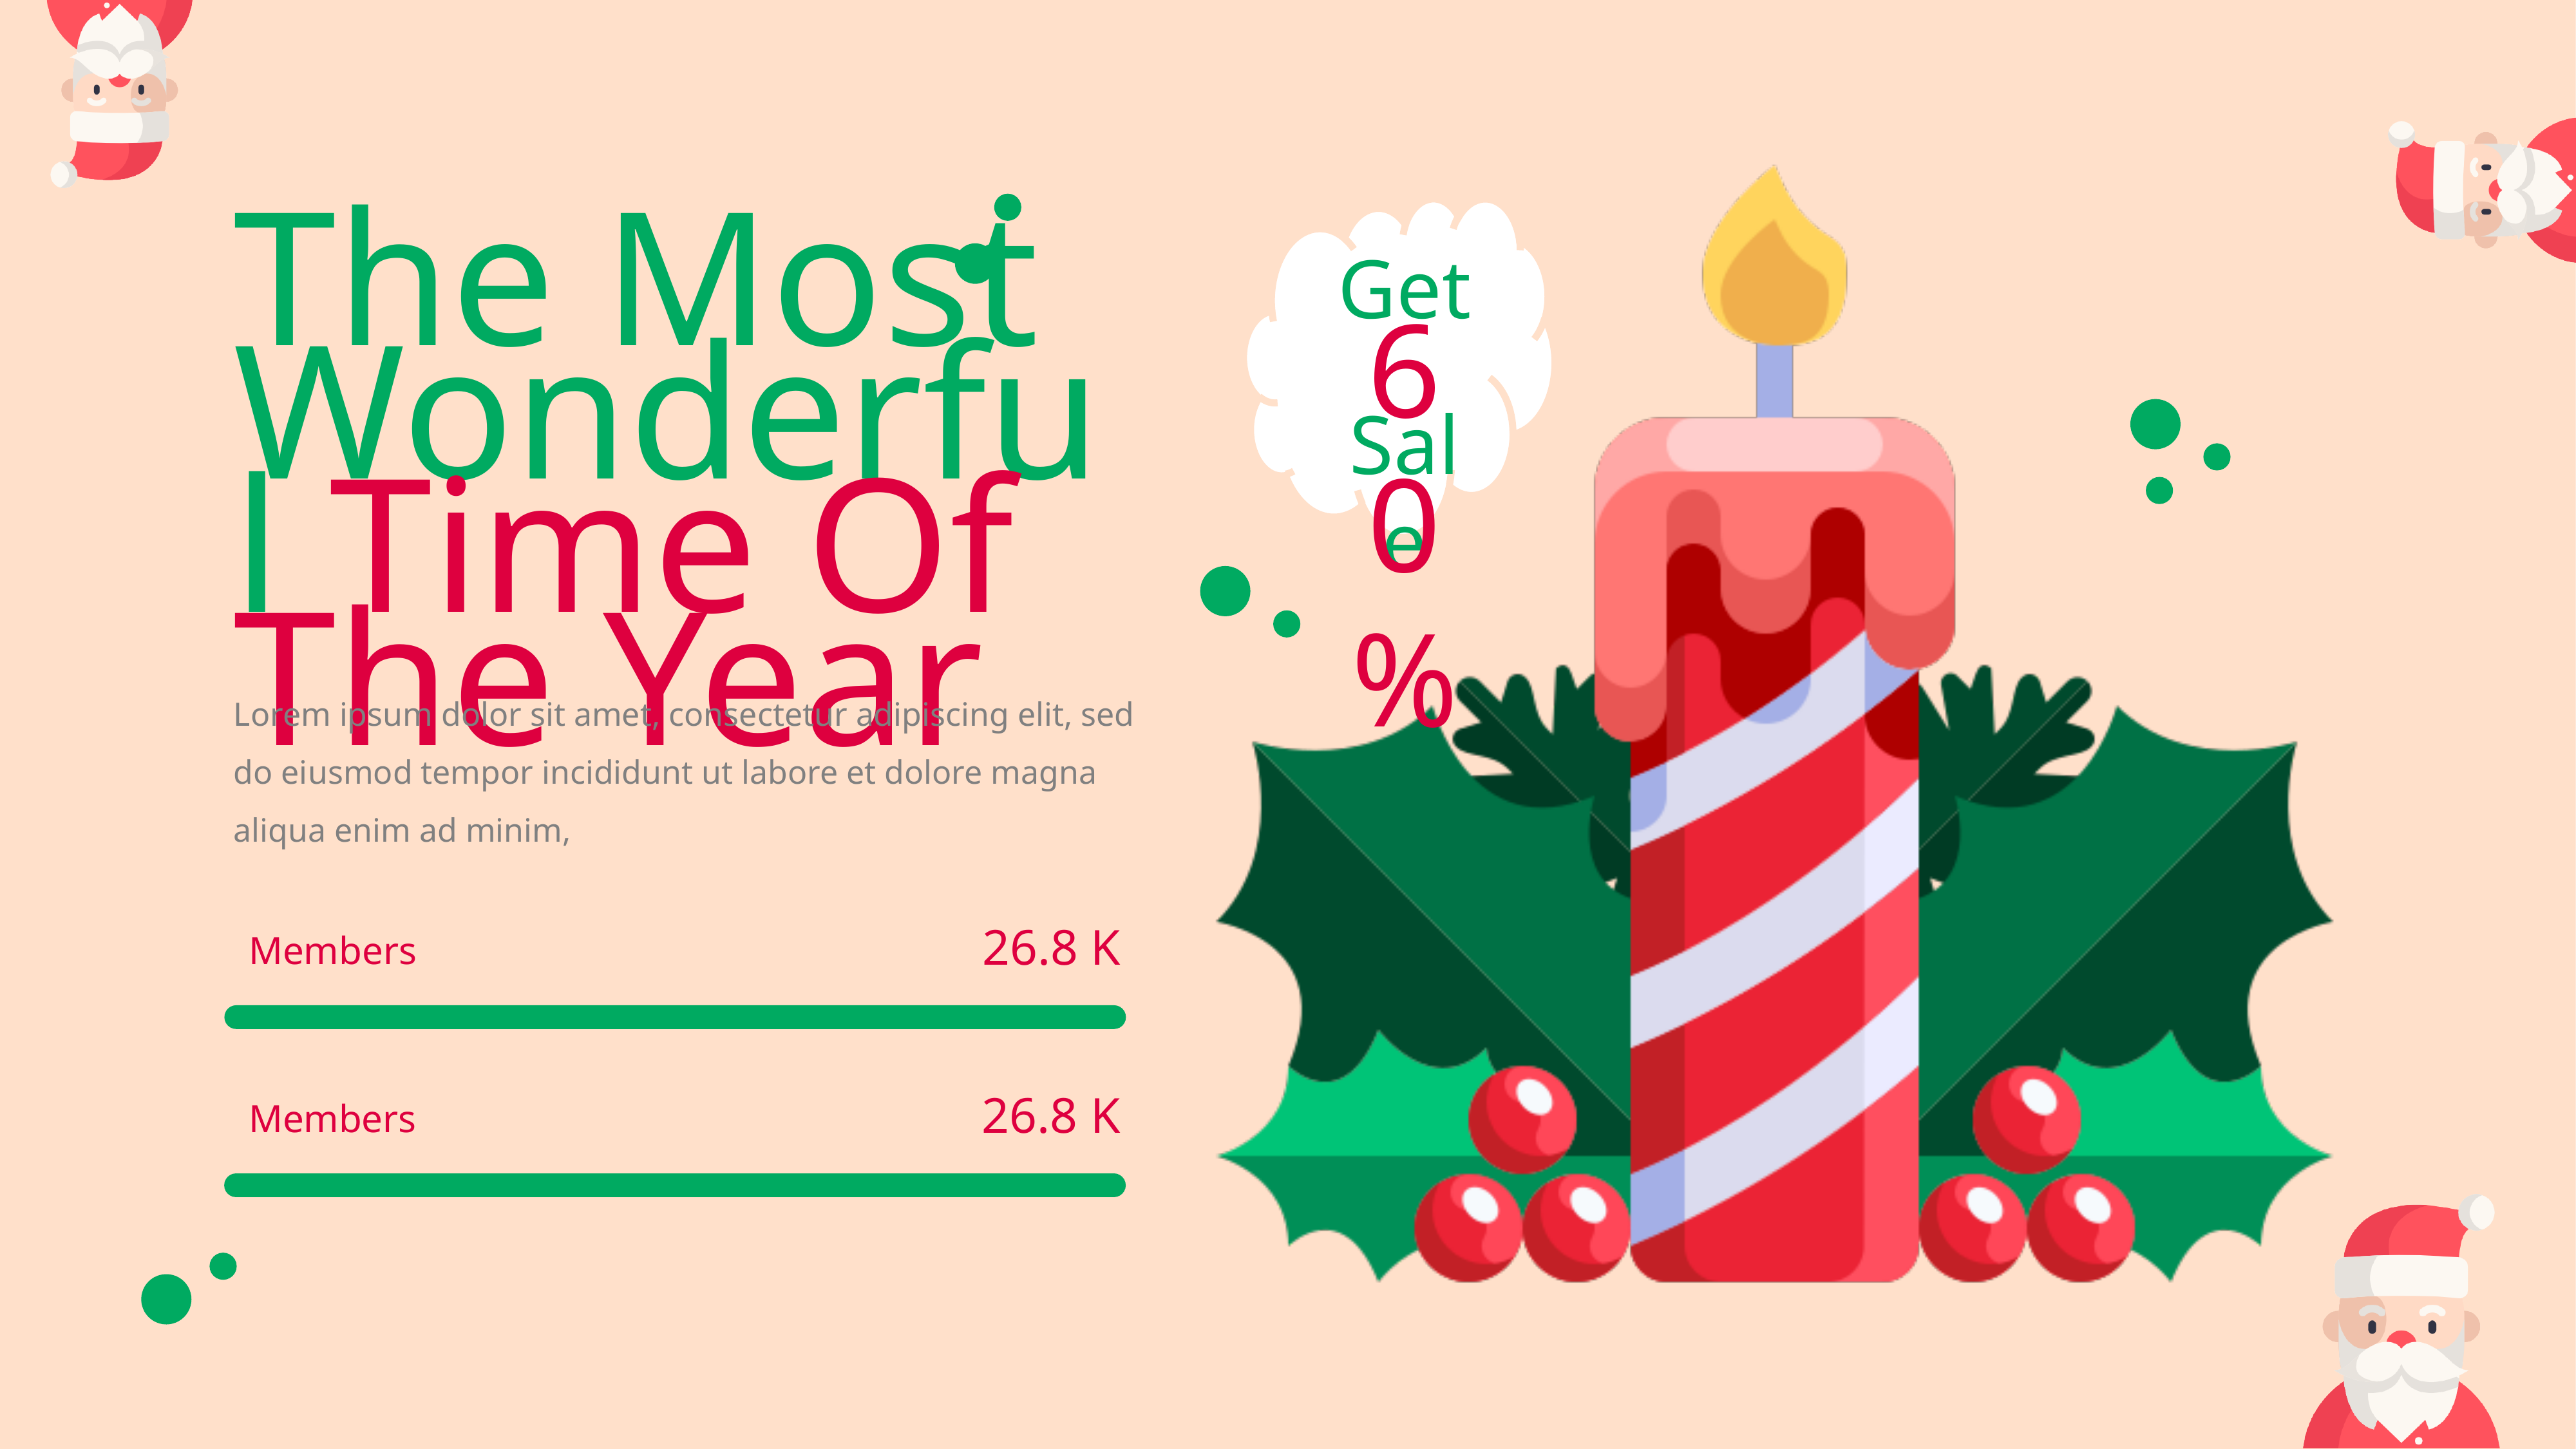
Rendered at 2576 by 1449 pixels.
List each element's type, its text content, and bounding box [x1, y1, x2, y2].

text_box 26.8 K [913, 911, 1130, 980]
text_box [954, 242, 996, 285]
text_box Members [224, 922, 442, 977]
text_box The Most Wonderful Time Of The Year [224, 234, 1148, 670]
text_box [993, 193, 1022, 222]
text_box 26.8 K [913, 1079, 1130, 1148]
text_box [223, 1004, 1127, 1030]
text_box [209, 1252, 238, 1281]
text_box [223, 1172, 1127, 1198]
picture [1199, 148, 2529, 1448]
picture [25, 0, 214, 188]
text_box Lorem ipsum dolor sit amet, consectetur adipiscing elit, sed do eiusmod tempor incididunt ut labore et dolore magna aliqua enim ad minim, [224, 670, 1148, 854]
picture [2388, 96, 2576, 284]
text_box [0, 0, 2576, 1449]
text_box [140, 1273, 193, 1325]
text_box Members [223, 1090, 441, 1145]
